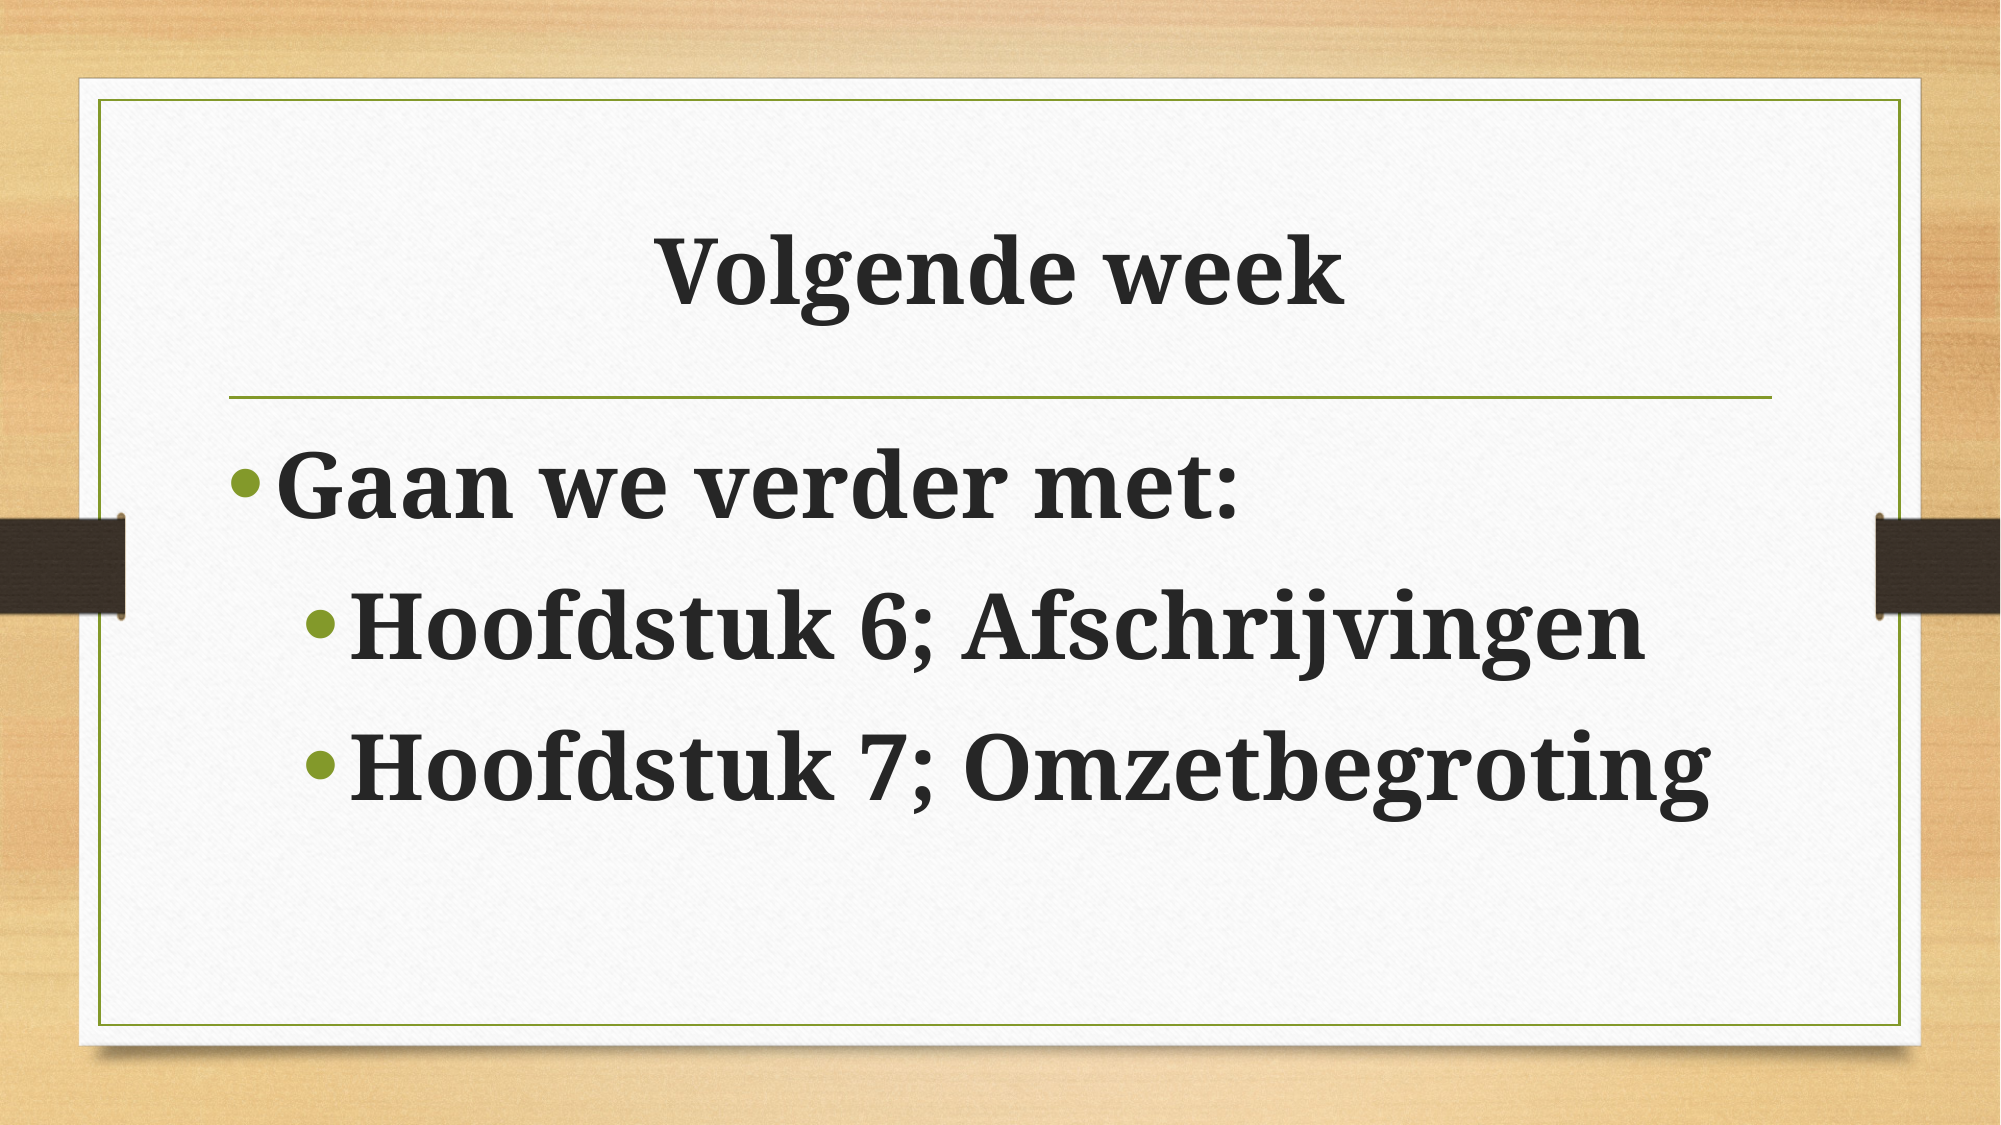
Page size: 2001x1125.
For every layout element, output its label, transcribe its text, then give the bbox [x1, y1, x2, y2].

title Volgende week [212, 161, 1788, 375]
picture [0, 0, 2001, 1125]
list Gaan we verder met: Hoofdstuk 6; Afschrijvingen Hoofdstuk 7; Omzetbegroting [212, 419, 1788, 964]
